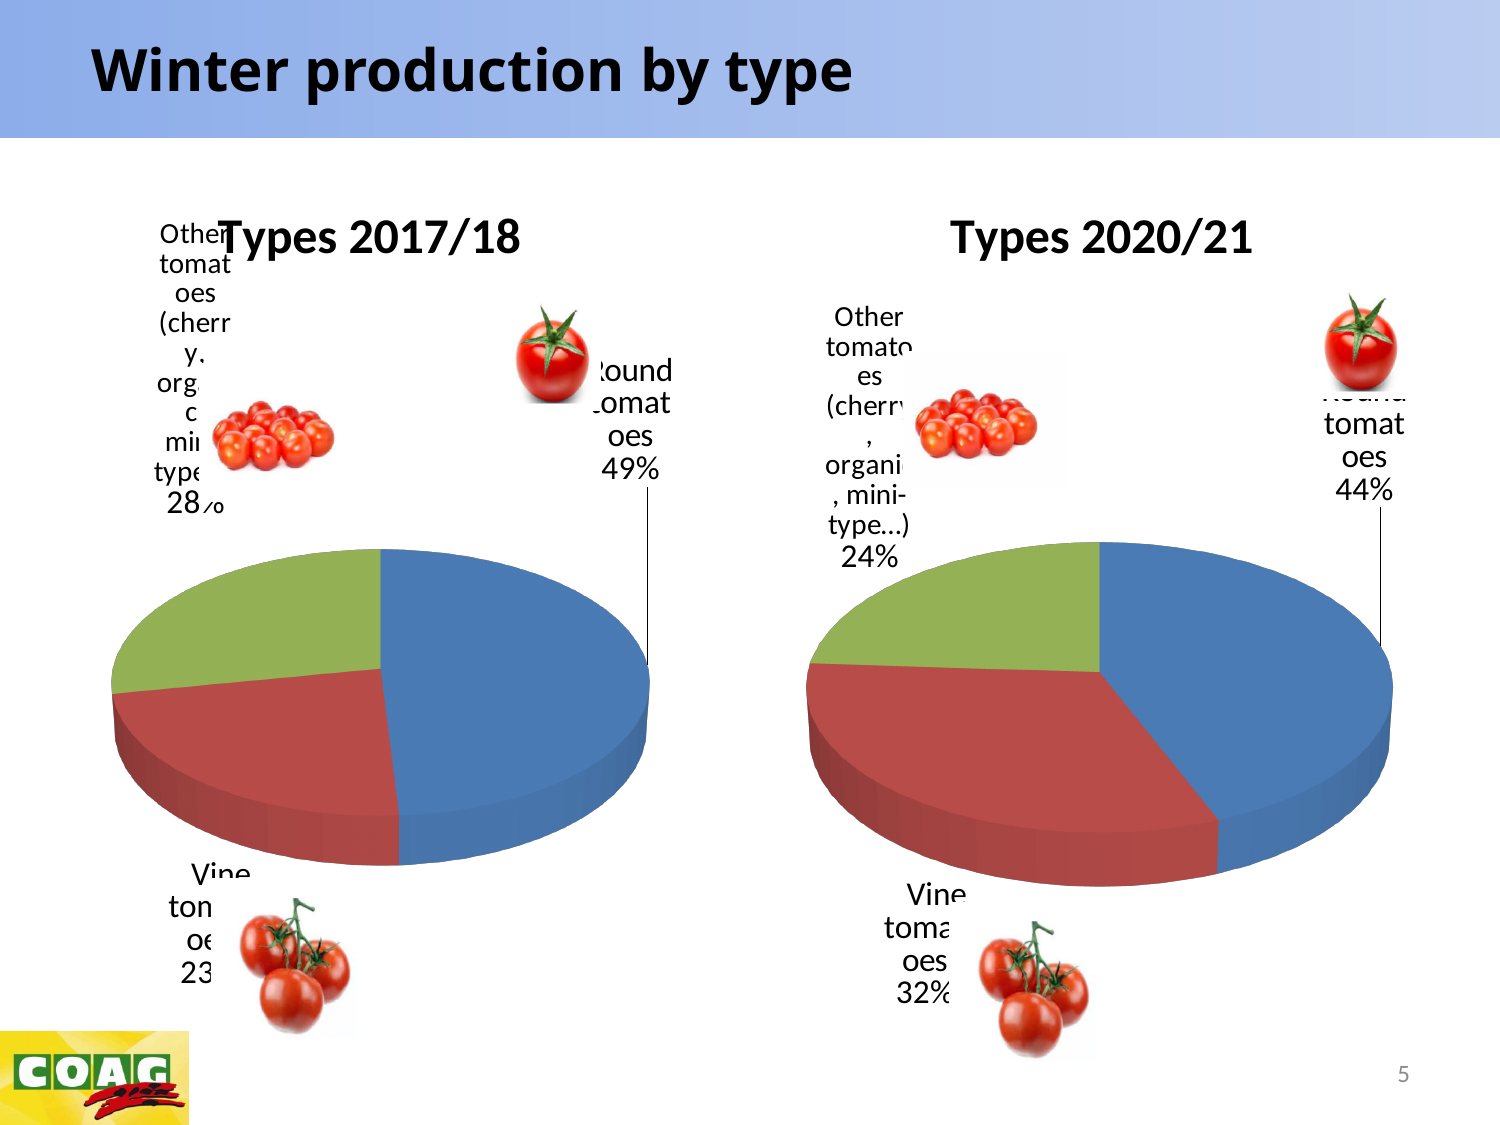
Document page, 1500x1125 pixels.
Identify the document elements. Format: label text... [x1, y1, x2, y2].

picture [0, 1031, 189, 1125]
picture [1312, 280, 1410, 399]
text_box Winter production by type [0, 0, 1500, 138]
picture [948, 902, 1108, 1067]
slide_number 5 [1074, 1042, 1425, 1103]
picture [210, 878, 370, 1044]
picture [198, 362, 364, 502]
chart [0, 175, 1500, 1032]
picture [503, 292, 602, 411]
